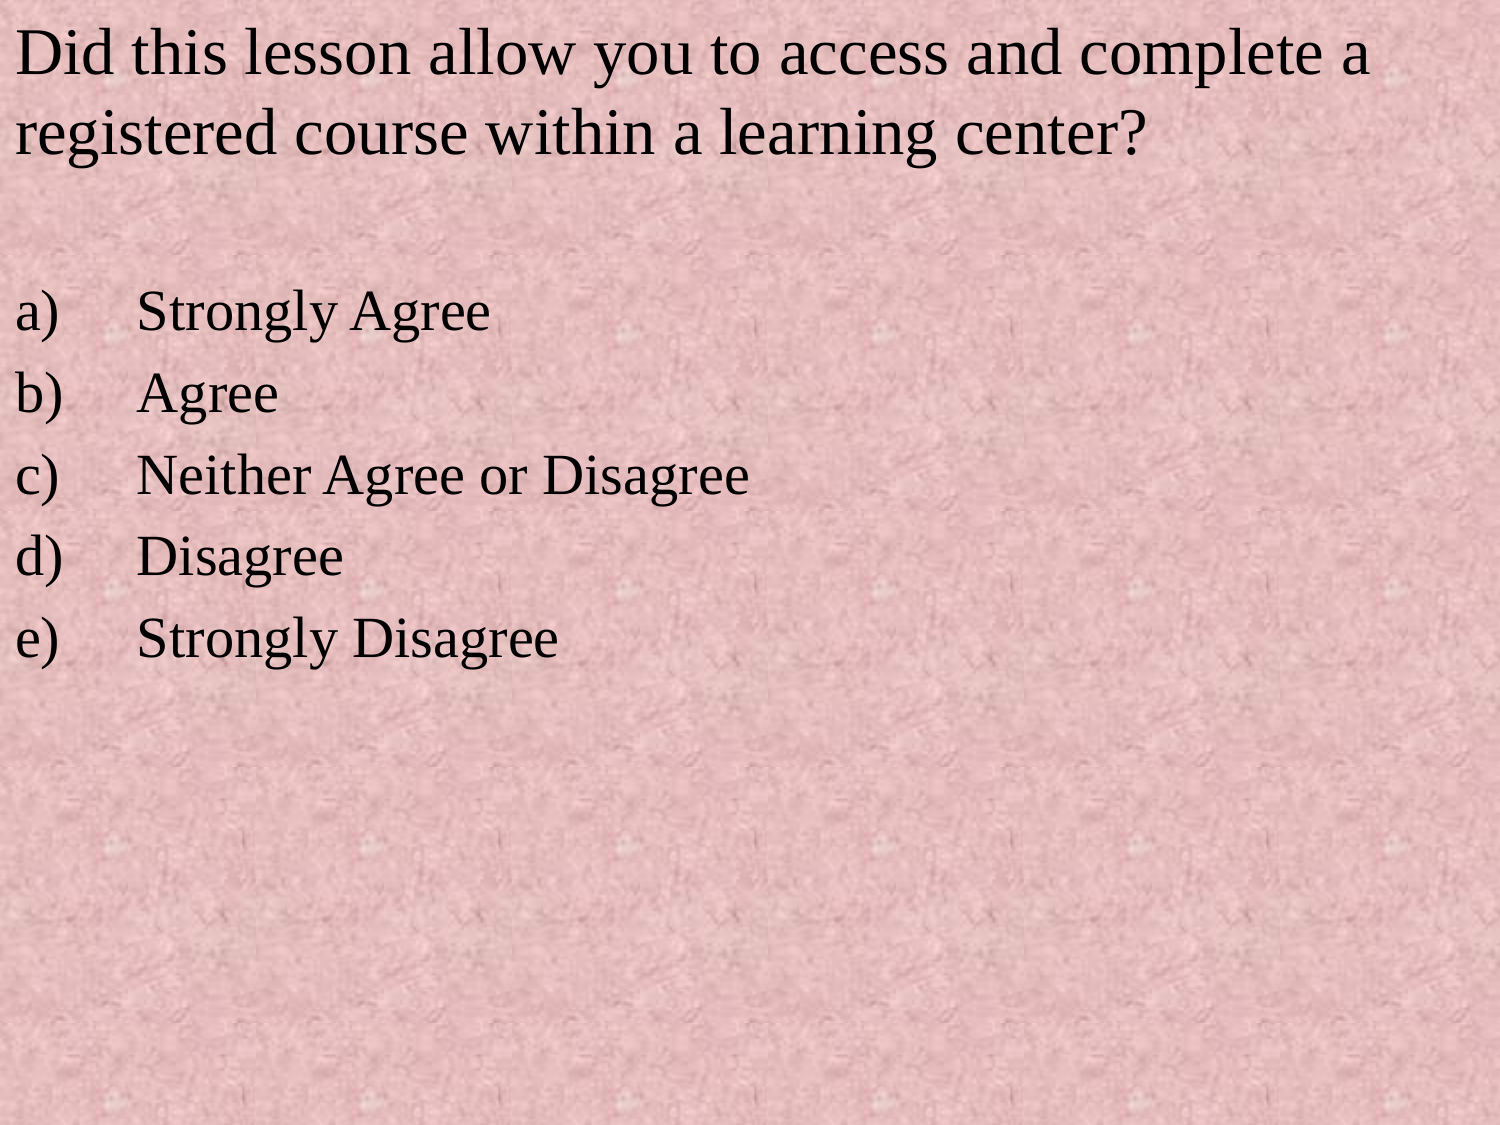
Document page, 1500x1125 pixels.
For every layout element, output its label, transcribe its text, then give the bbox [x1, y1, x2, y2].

list Did this lesson allow you to access and complete a registered course within a learning center? Strongly Agree Agree Neither Agree or Disagree Disagree Strongly Disagree [0, 0, 1500, 1125]
